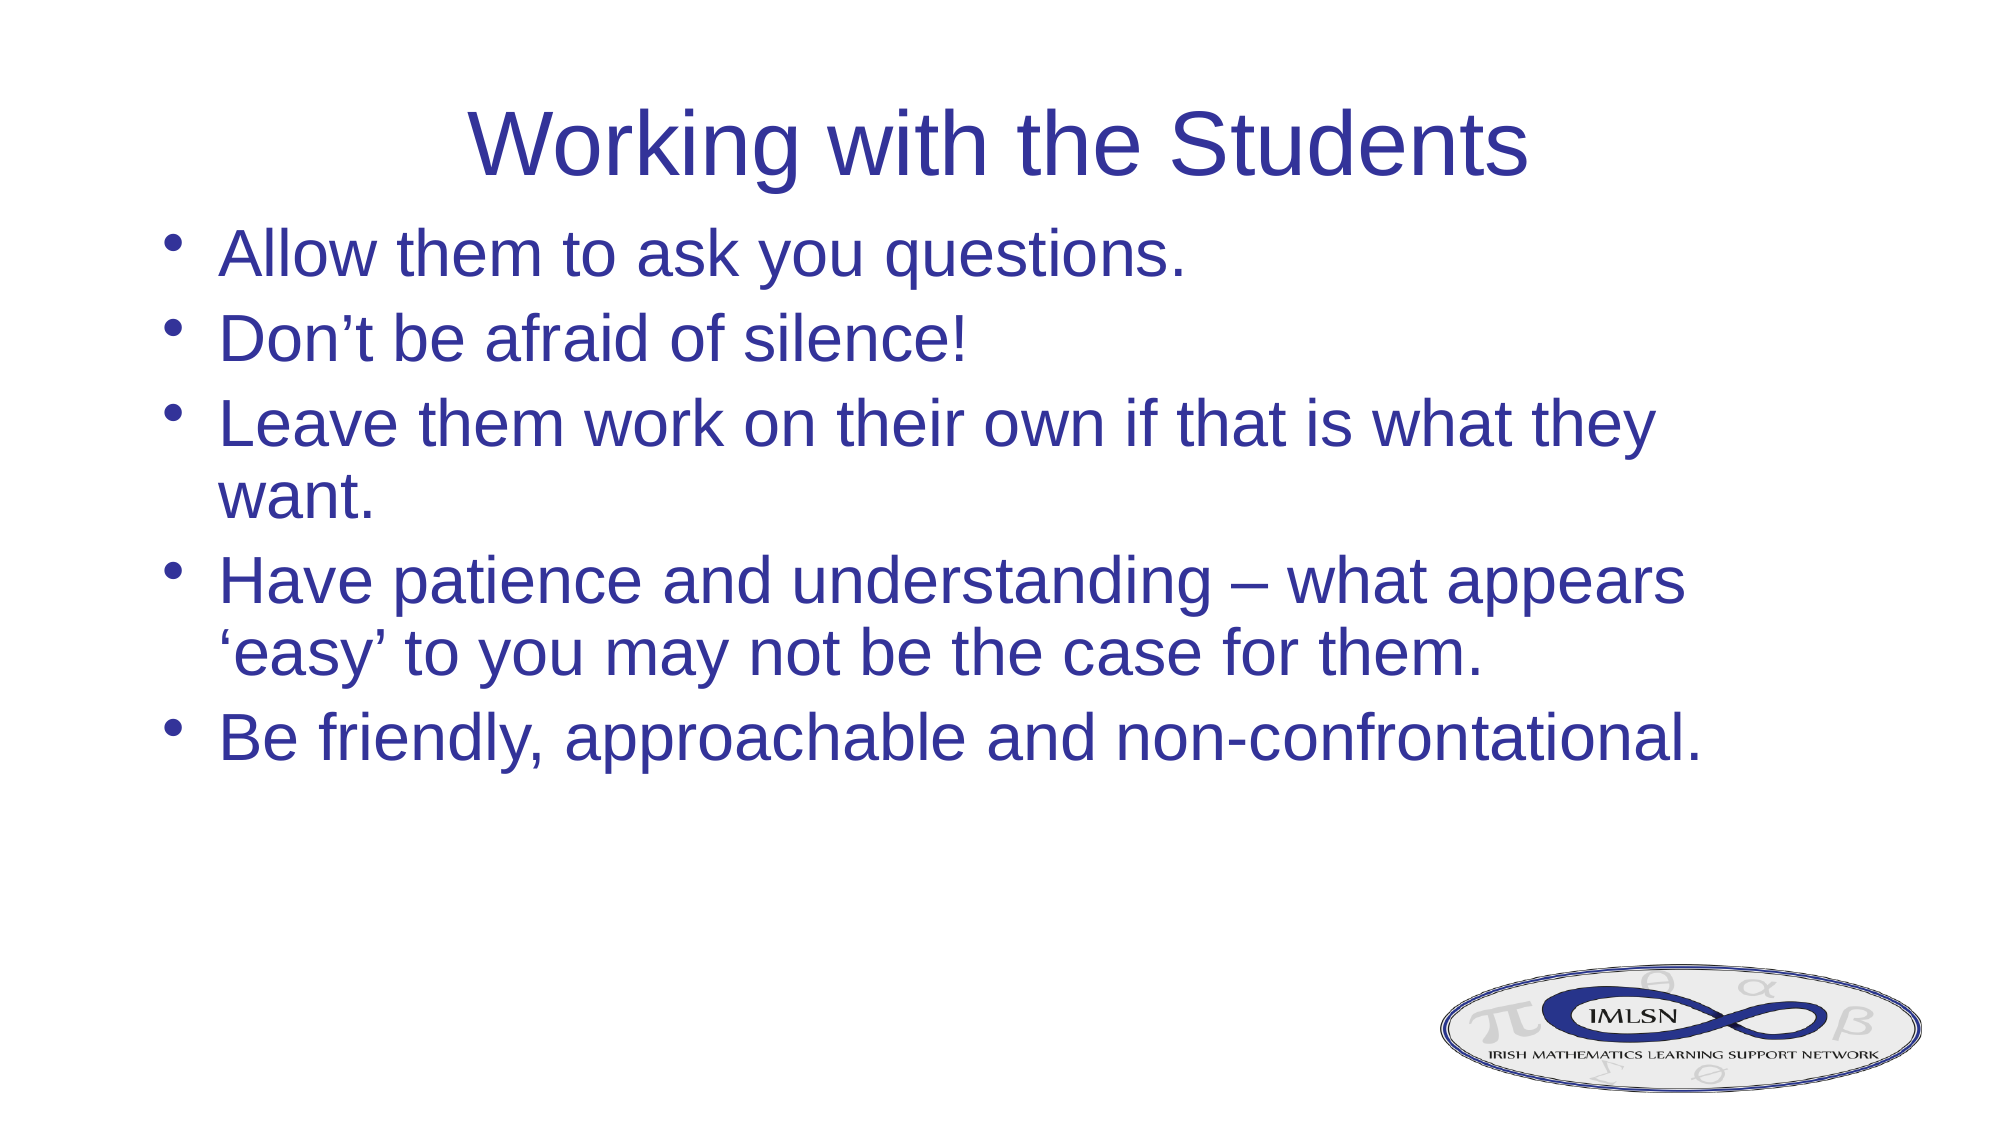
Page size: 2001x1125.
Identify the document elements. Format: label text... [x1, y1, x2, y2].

title Working with the Students [99, 45, 1900, 233]
list Allow them to ask you questions. Don’t be afraid of silence! Leave them work on their own if that is what they want. Have patience and understanding – what appears ‘easy’ to you may not be the case for them. Be friendly, approachable and non-confrontational. [147, 210, 1843, 1008]
picture [1440, 964, 1922, 1093]
